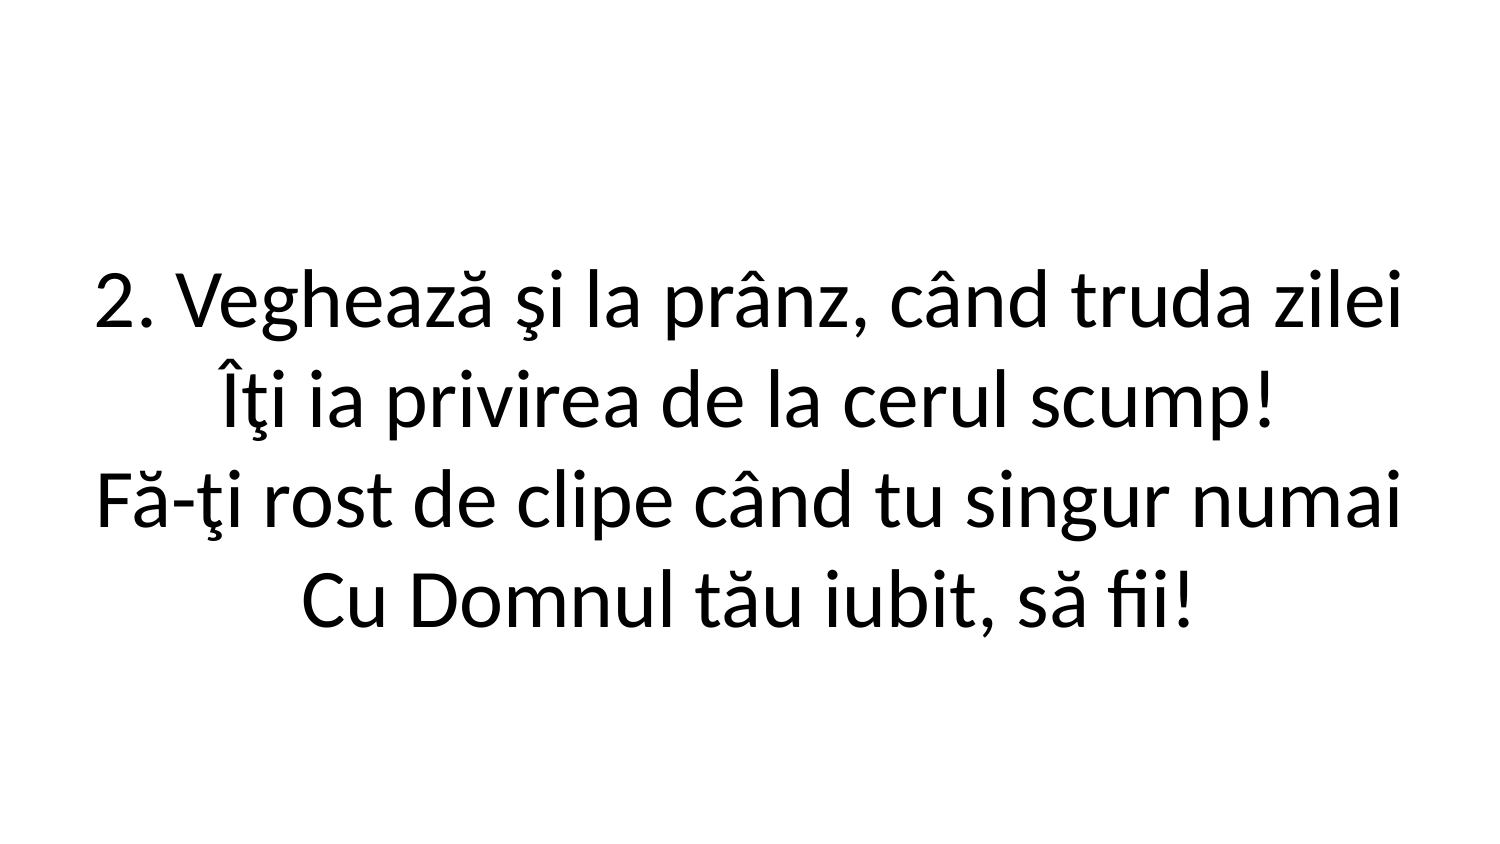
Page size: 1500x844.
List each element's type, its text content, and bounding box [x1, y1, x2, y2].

text_box 2. Veghează şi la prânz, când truda zilei Îţi ia privirea de la cerul scump! Fă-ţi rost de clipe când tu singur numai Cu Domnul tău iubit, să fii! [79, 192, 1421, 652]
